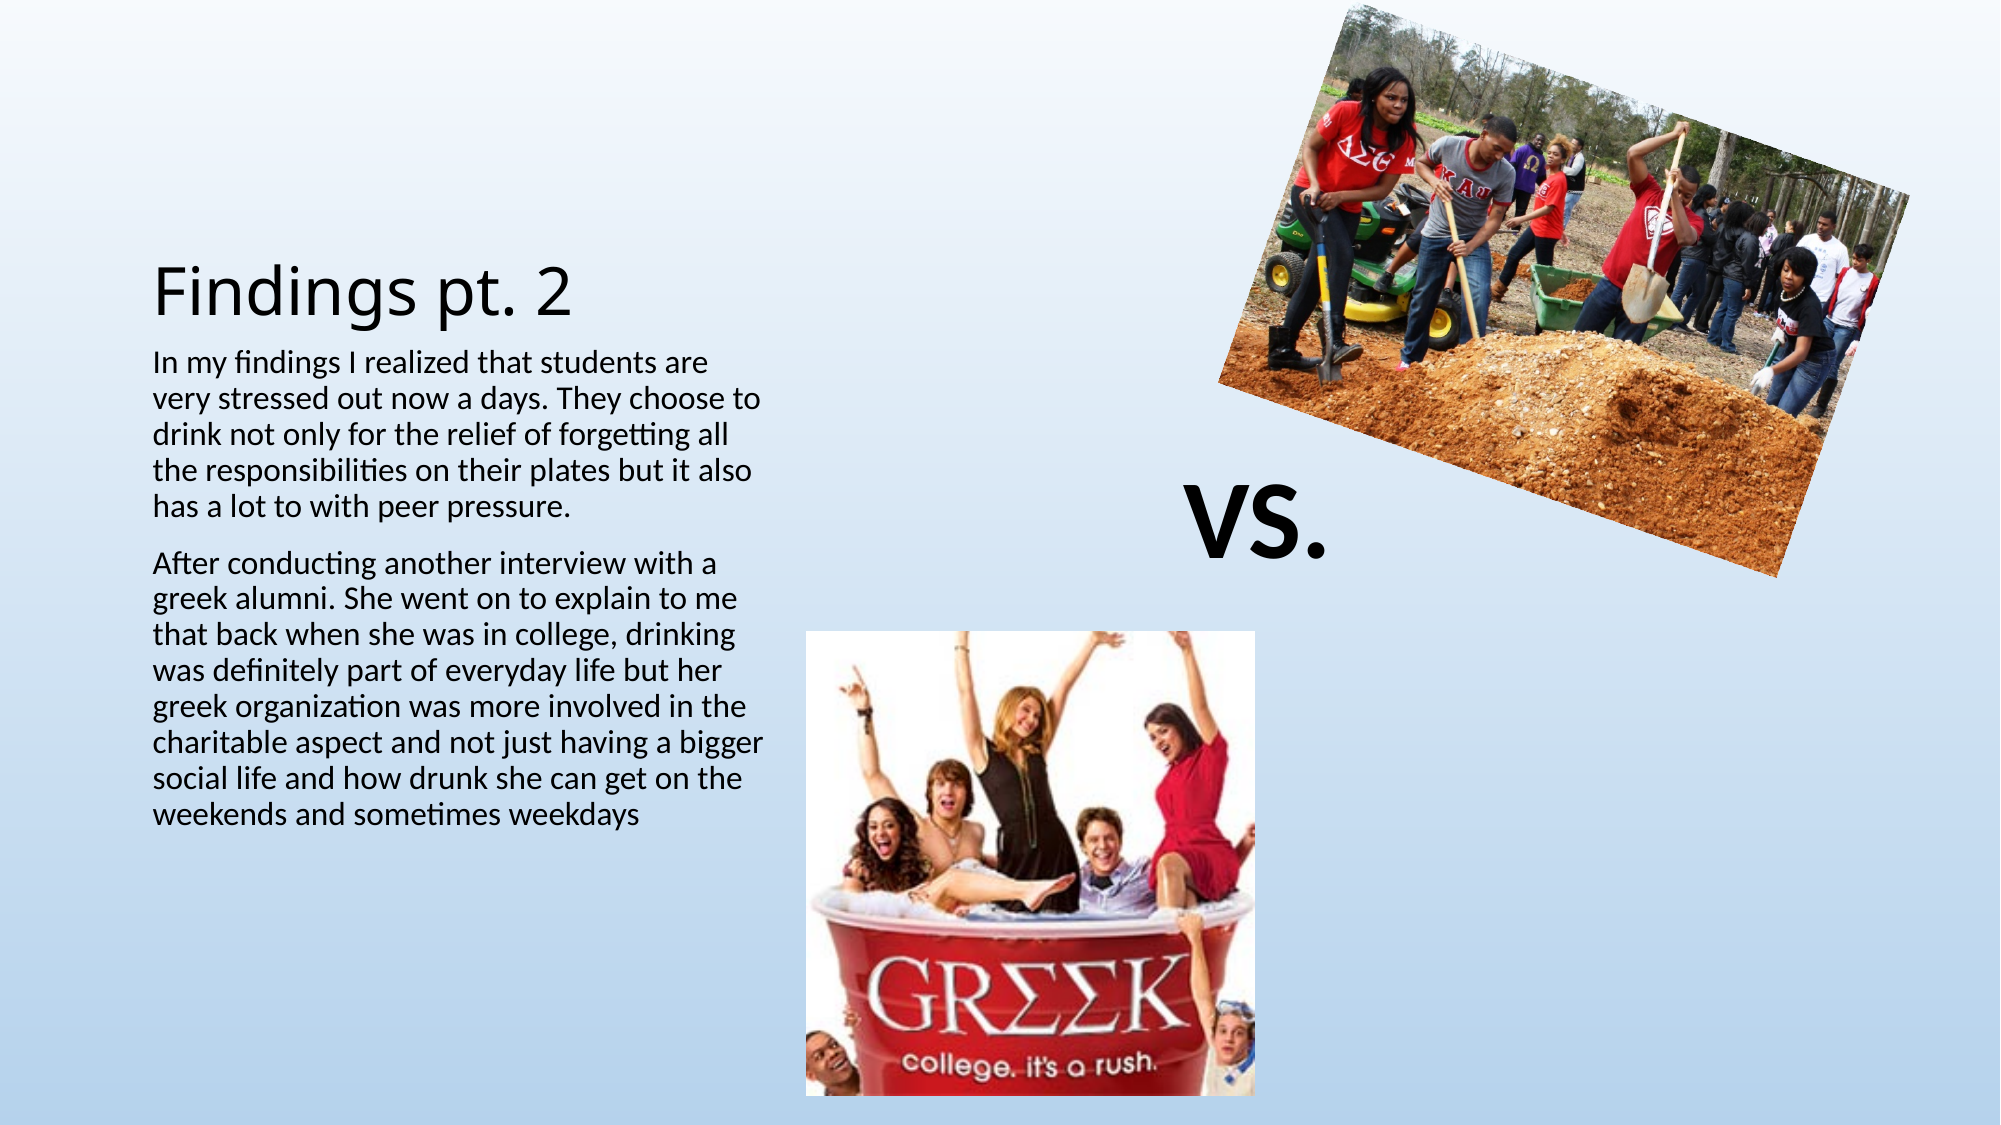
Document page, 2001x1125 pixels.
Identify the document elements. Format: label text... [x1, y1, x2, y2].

picture [1859, 178, 1909, 340]
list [1267, 86, 1859, 491]
text_box VS. [1127, 438, 1388, 589]
picture [1219, 245, 1267, 399]
picture [1322, 1, 1595, 86]
picture [806, 630, 1255, 1096]
picture [1530, 491, 1806, 577]
list In my findings I realized that students are very stressed out now a days. They choose to drink not only for the relief of forgetting all the responsibilities on their plates but it also has a lot to with peer pressure. After conducting another interview with a greek alumni. She went on to explain to me that back when she was in college, drinking was definitely part of everyday life but her greek organization was more involved in the charitable aspect and not just having a bigger social life and how drunk she can get on the weekends and sometimes weekdays [137, 337, 783, 963]
title Findings pt. 2 [137, 75, 783, 337]
